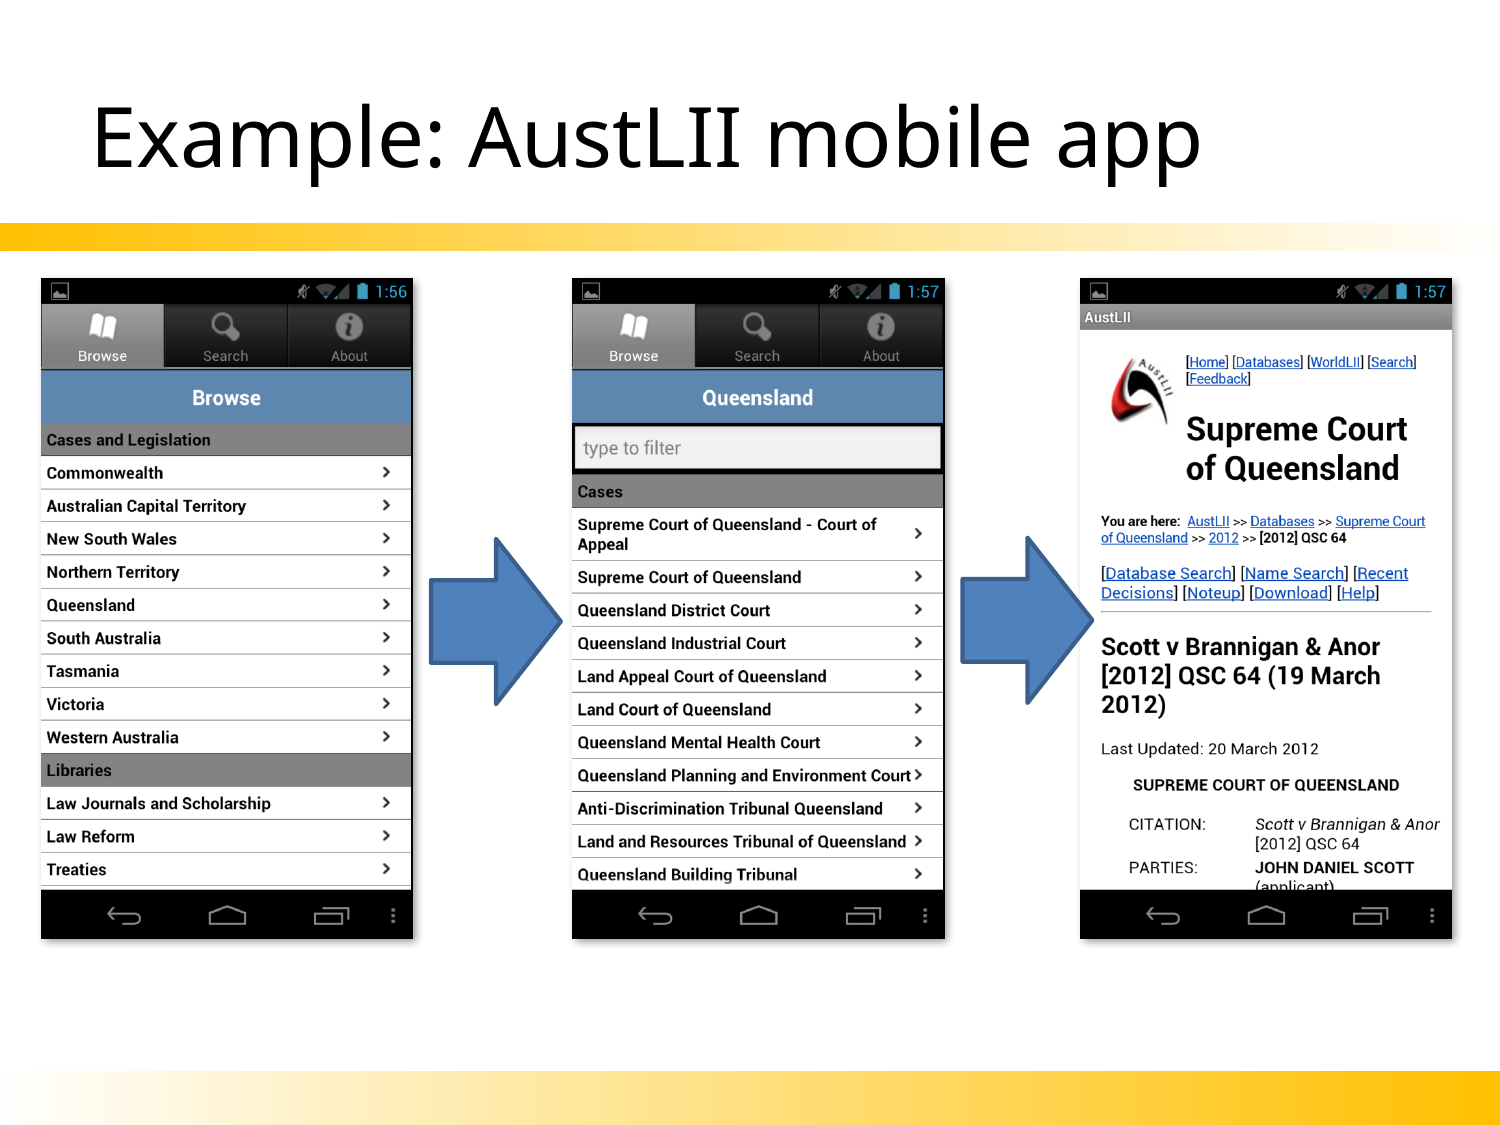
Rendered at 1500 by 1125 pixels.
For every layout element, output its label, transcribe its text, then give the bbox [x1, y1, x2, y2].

picture [1080, 278, 1453, 940]
picture [572, 278, 945, 940]
title Example: AustLII mobile app [75, 45, 1425, 224]
picture [41, 278, 413, 940]
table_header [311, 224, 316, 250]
table_header Product Name [1172, 1072, 1177, 1125]
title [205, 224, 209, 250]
table_header Type [293, 224, 298, 250]
text_box [428, 536, 563, 707]
table_header Type [1113, 1072, 1118, 1125]
text_box [960, 535, 1075, 705]
